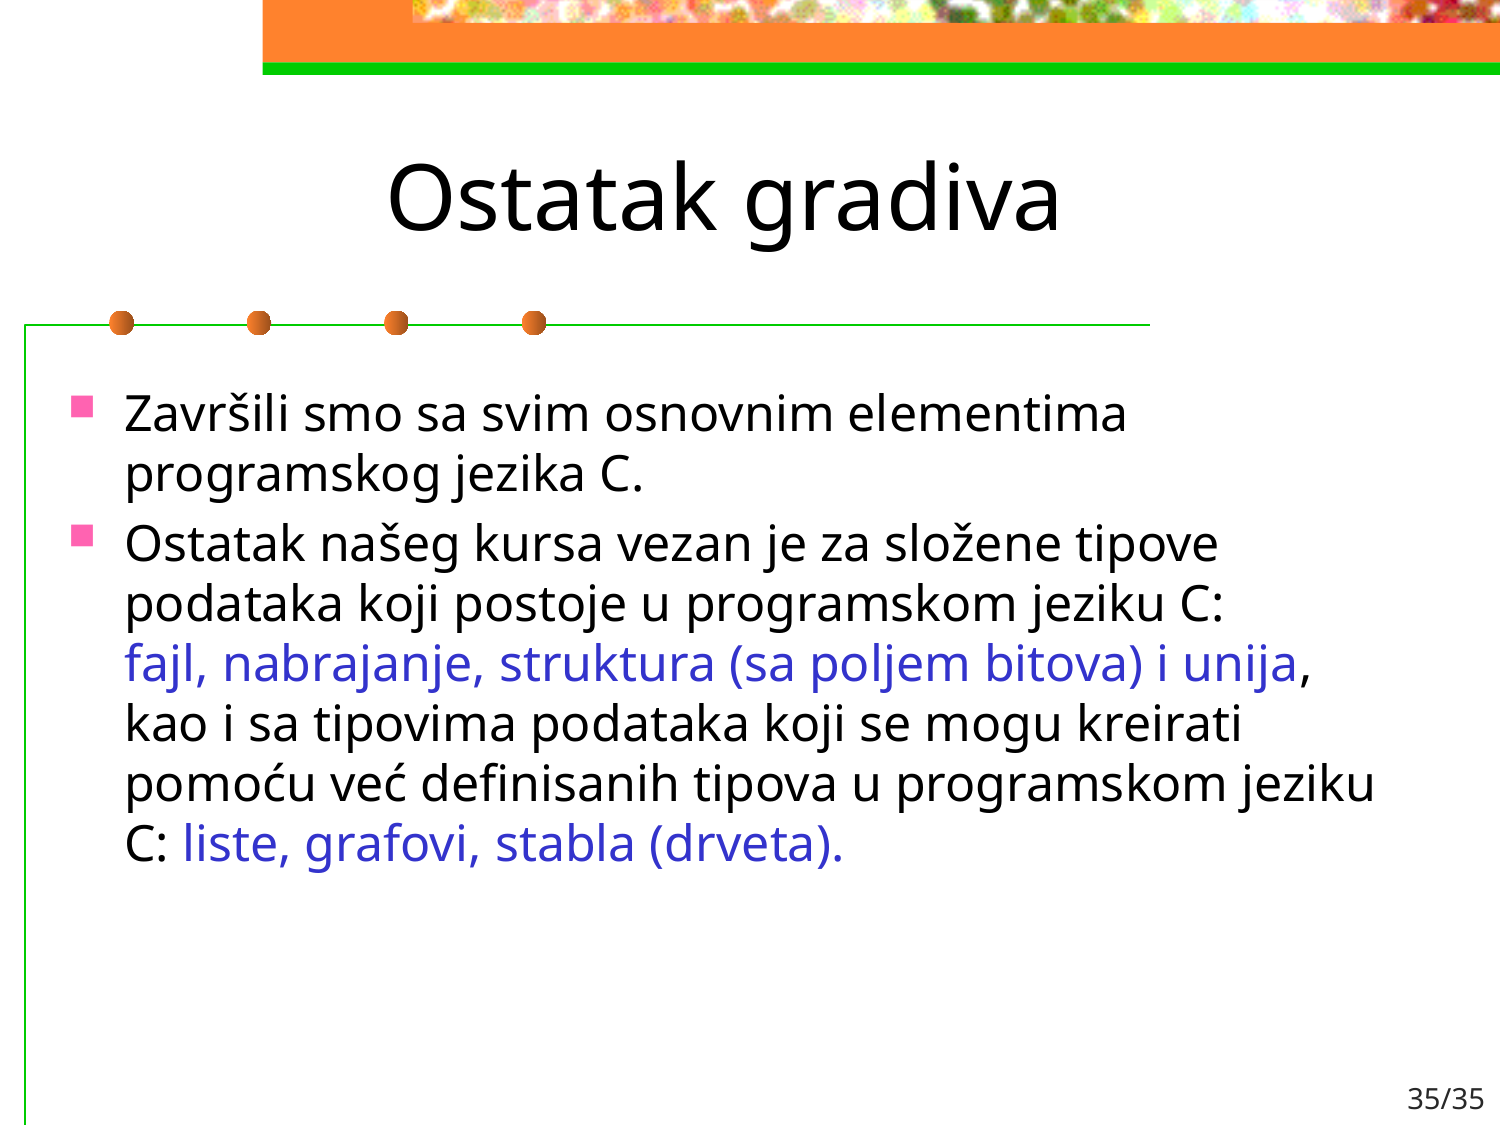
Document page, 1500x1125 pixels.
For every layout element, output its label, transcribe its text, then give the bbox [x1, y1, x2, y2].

text_box 35/35 [1374, 1072, 1500, 1123]
title Ostatak gradiva [87, 99, 1363, 288]
list Završili smo sa svim osnovnim elementima programskog jezika C. Ostatak našeg kursa vezan je za složene tipove podataka koji postoje u programskom jeziku C: fajl, nabrajanje, struktura (sa poljem bitova) i unija, kao i sa tipovima podataka koji se mogu kreirati pomoću već definisanih tipova u programskom jeziku C: liste, grafovi, stabla (drveta). [53, 373, 1424, 894]
picture [412, 0, 1500, 23]
